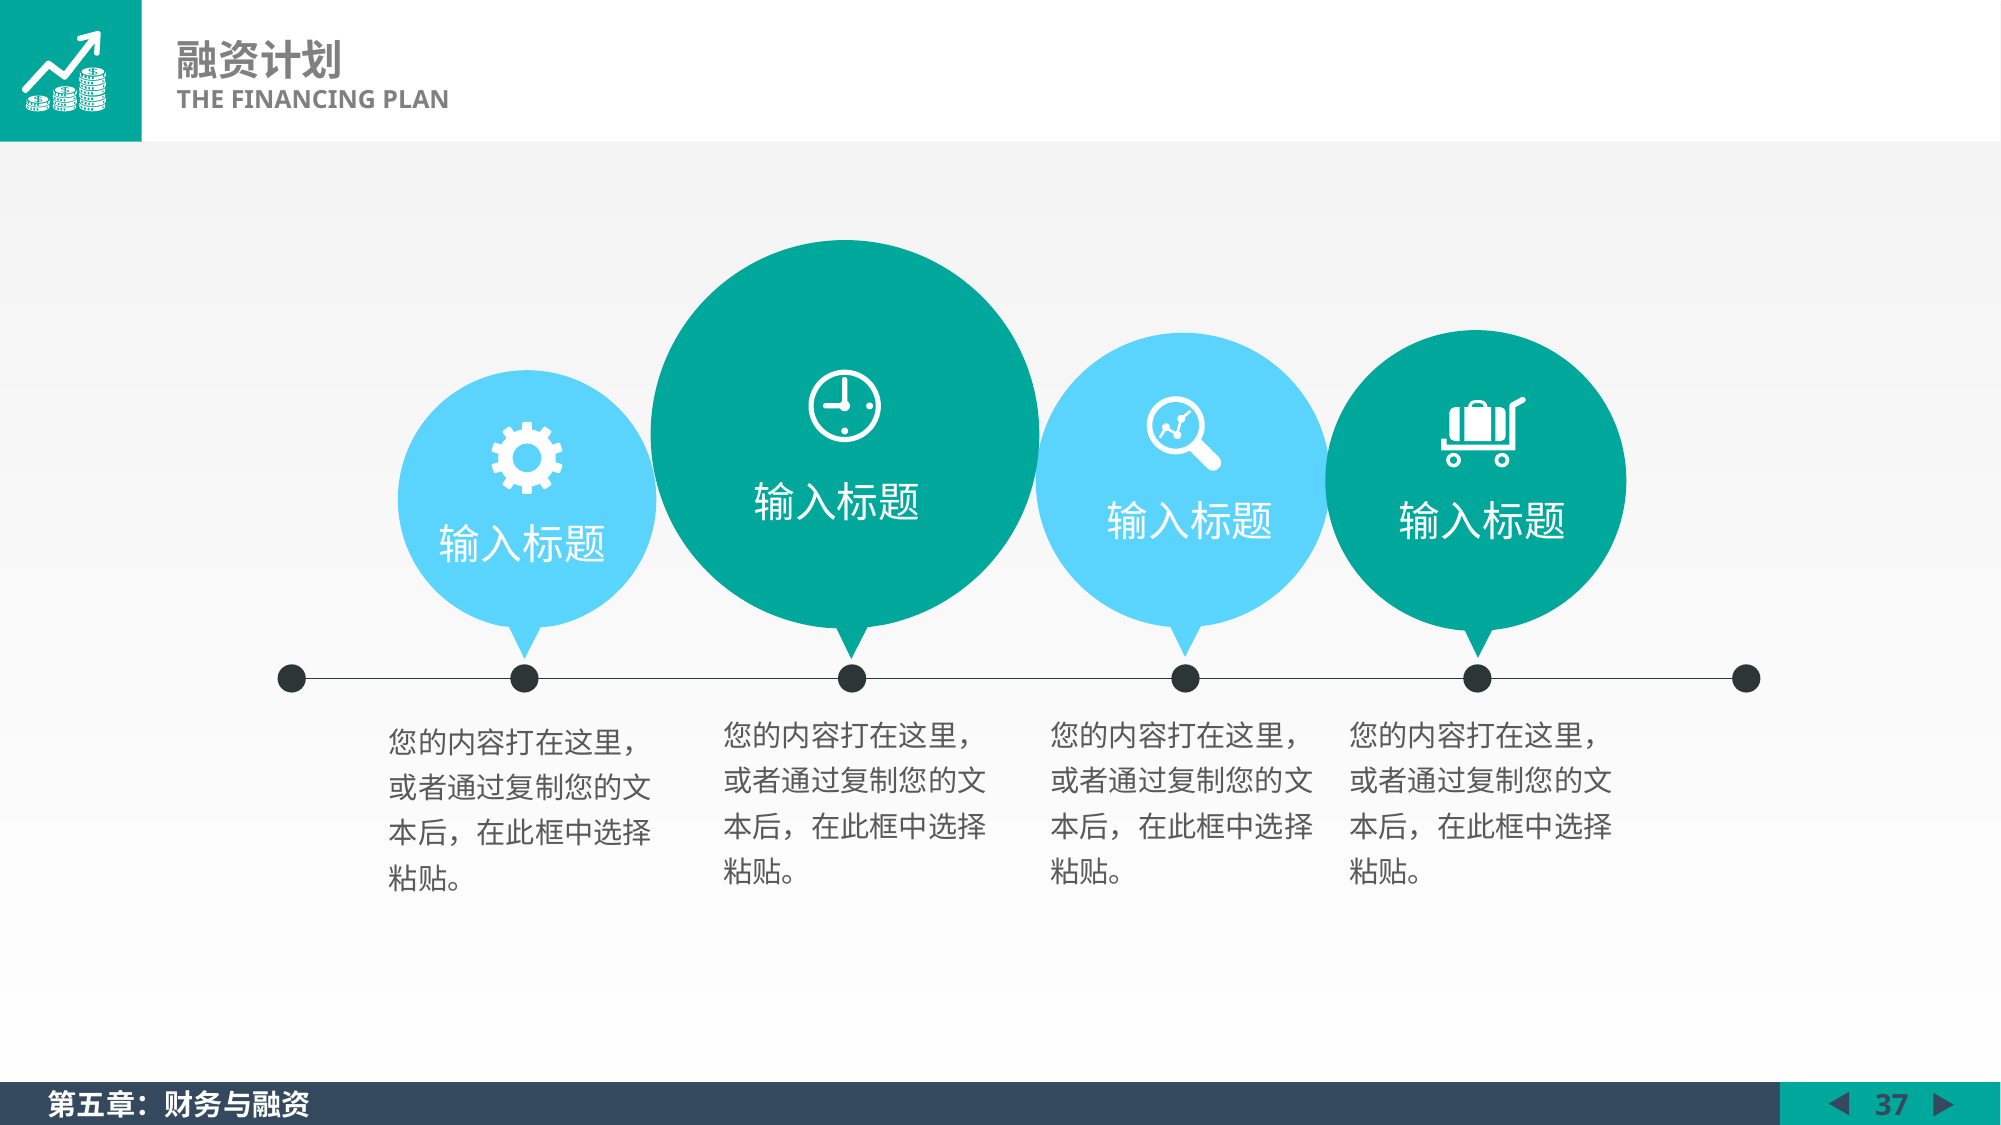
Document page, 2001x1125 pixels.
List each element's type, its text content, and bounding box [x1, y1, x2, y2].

text_box [0, 1080, 8, 1125]
text_box [1732, 664, 1761, 693]
text_box [1463, 666, 1492, 677]
text_box 融资计划 THE FINANCING PLAN [161, 59, 859, 138]
text_box 您的内容打在这里，或者通过复制您的文本后，在此框中选择粘贴。 [1035, 699, 1334, 896]
text_box [277, 664, 306, 693]
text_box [397, 369, 645, 660]
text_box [650, 239, 1040, 660]
text_box 您的内容打在这里，或者通过复制您的文本后，在此框中选择粘贴。 [1334, 699, 1639, 896]
text_box [52, 86, 77, 112]
text_box [144, 0, 2001, 144]
text_box [79, 67, 106, 112]
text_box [1325, 329, 1627, 659]
text_box [22, 30, 101, 93]
text_box 您的内容打在这里，或者通过复制您的文本后，在此框中选择粘贴。 [708, 699, 1013, 896]
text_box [1044, 332, 1320, 658]
text_box [510, 667, 539, 677]
text_box [0, 0, 144, 144]
text_box [840, 687, 864, 693]
text_box 第五章：财务与融资 [8, 1078, 351, 1125]
text_box [351, 1080, 1778, 1125]
text_box 您的内容打在这里，或者通过复制您的文本后，在此框中选择粘贴。 [374, 706, 678, 903]
text_box [1171, 666, 1200, 677]
text_box [1174, 687, 1197, 693]
text_box [25, 95, 50, 112]
text_box [513, 687, 536, 693]
text_box 37 [1779, 1078, 2001, 1125]
text_box [838, 666, 867, 677]
text_box [1466, 687, 1489, 693]
